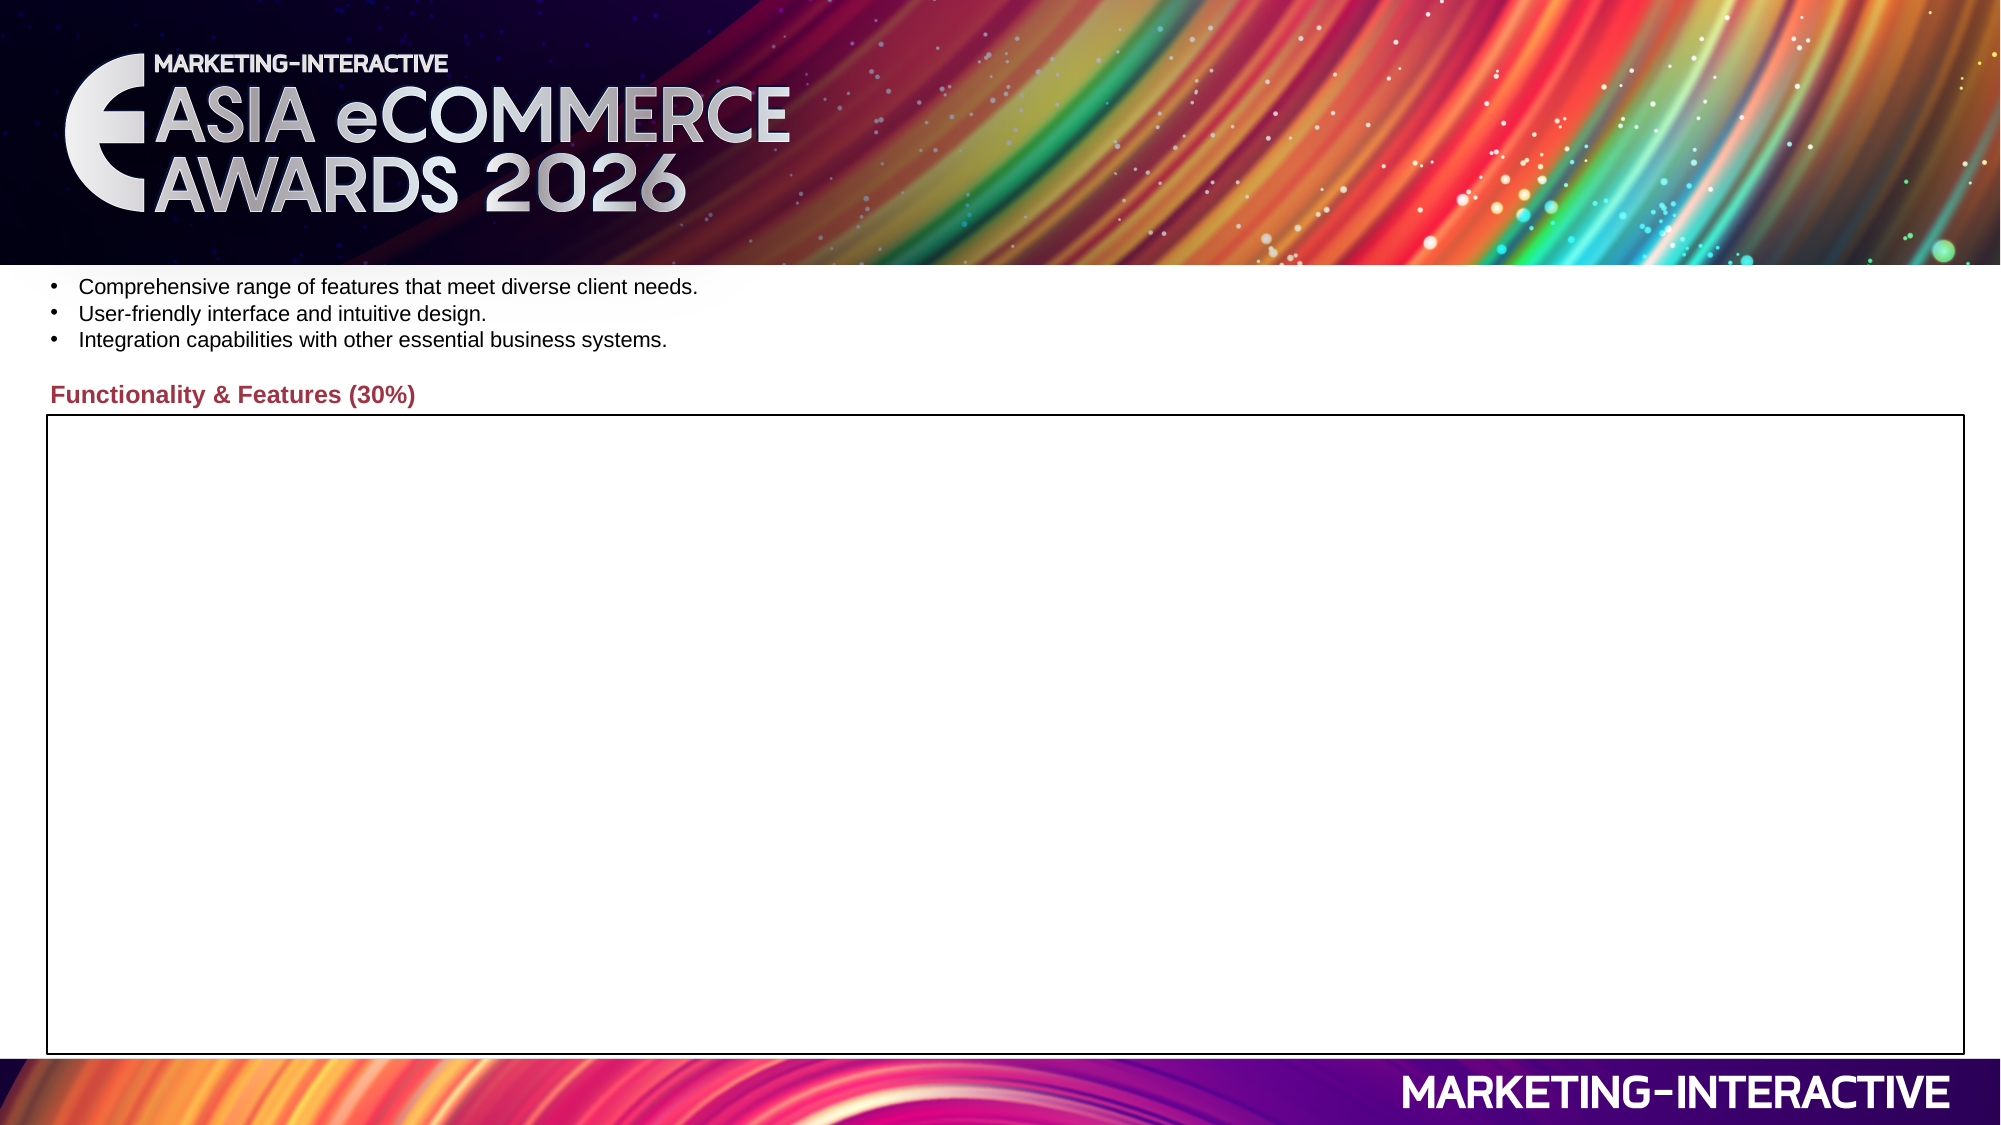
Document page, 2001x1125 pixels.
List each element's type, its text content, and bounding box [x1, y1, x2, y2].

picture [0, 0, 2001, 1125]
text_box Comprehensive range of features that meet diverse client needs. User-friendly interface and intuitive design. Integration capabilities with other essential business systems. Functionality & Features (30%) [35, 265, 1036, 416]
text_box [46, 414, 1965, 1055]
